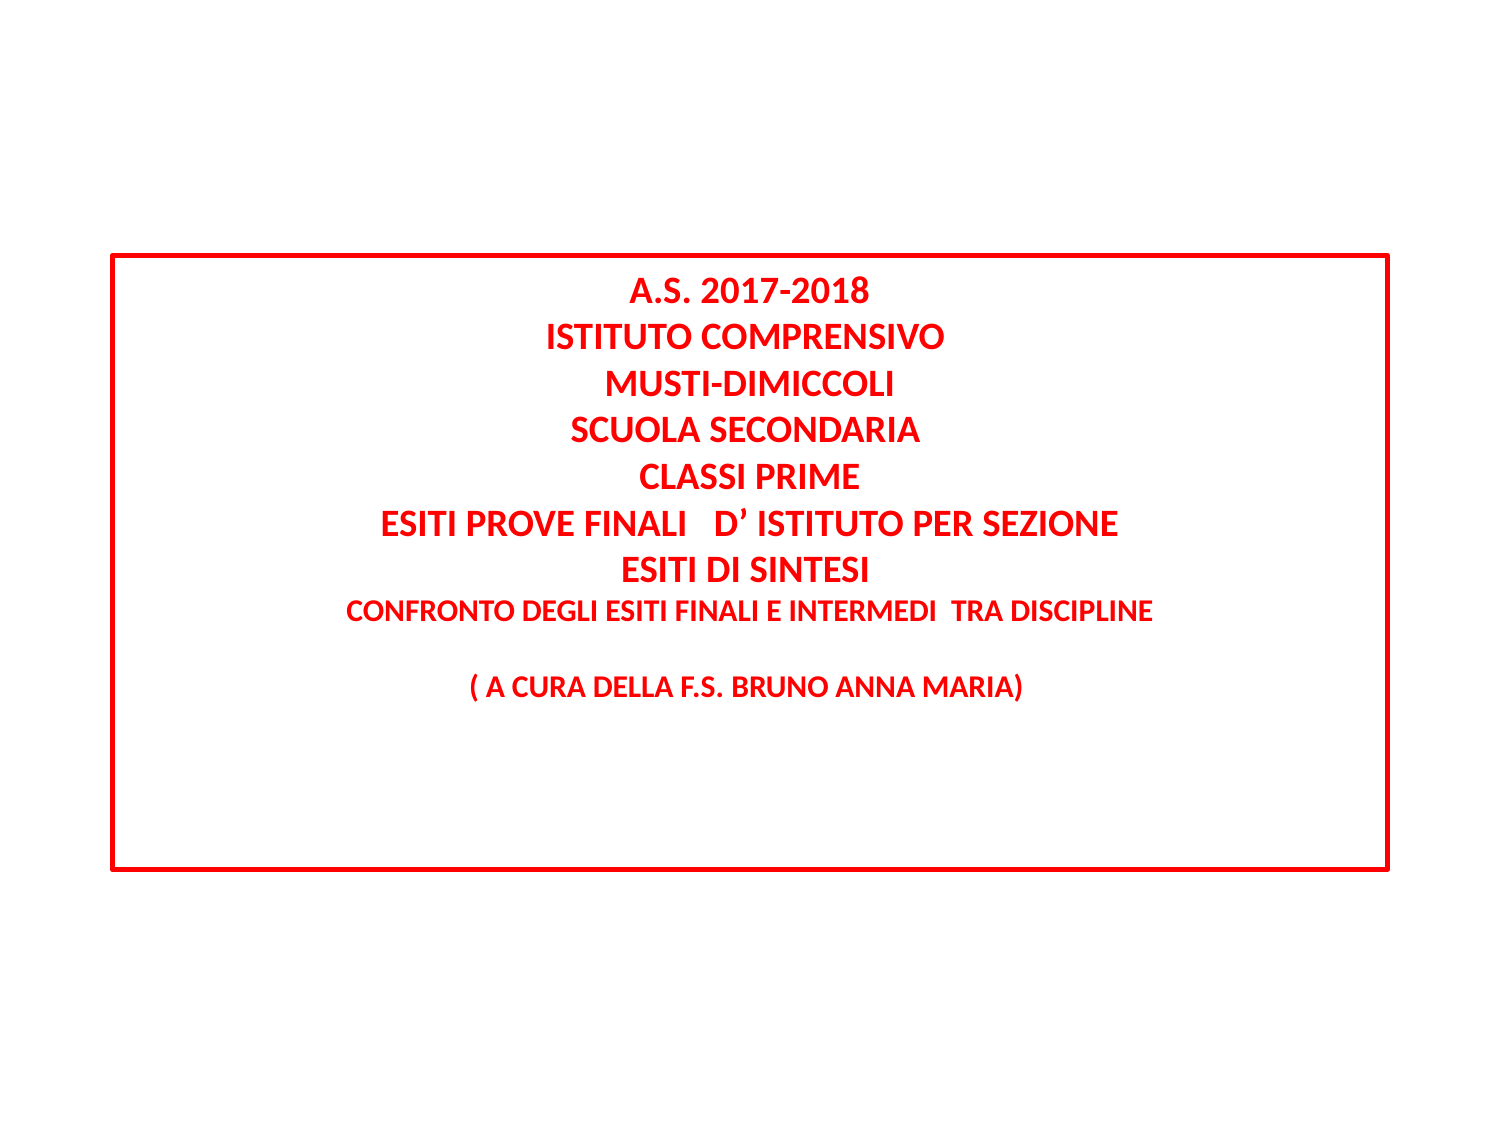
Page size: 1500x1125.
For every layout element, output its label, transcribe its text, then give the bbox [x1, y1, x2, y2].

text_box A.S. 2017-2018 ISTITUTO COMPRENSIVO MUSTI-DIMICCOLI SCUOLA SECONDARIA CLASSI PRIME ESITI PROVE FINALI D’ ISTITUTO PER SEZIONE ESITI DI SINTESI CONFRONTO DEGLI ESITI FINALI E INTERMEDI TRA DISCIPLINE ( A CURA DELLA F.S. BRUNO ANNA MARIA) [112, 255, 1388, 870]
